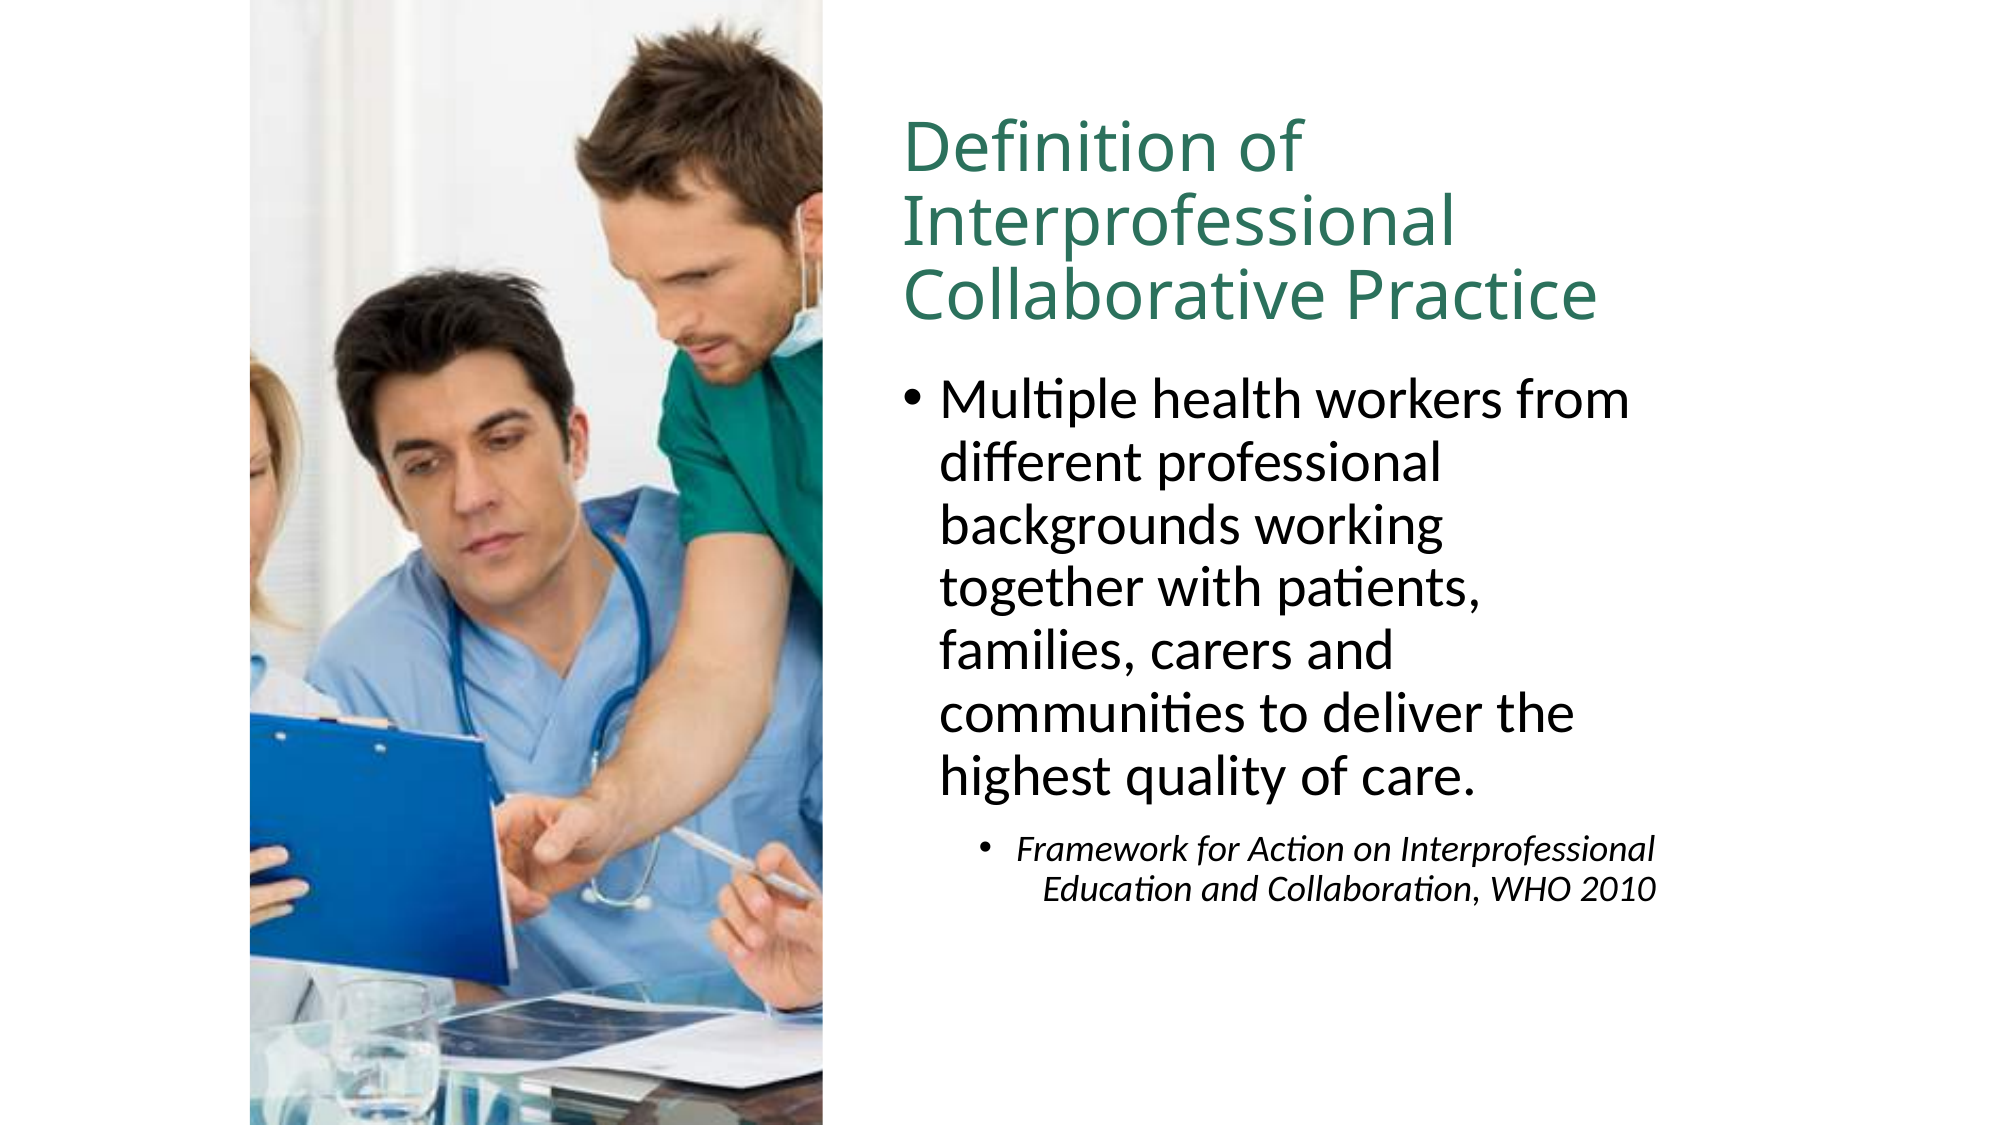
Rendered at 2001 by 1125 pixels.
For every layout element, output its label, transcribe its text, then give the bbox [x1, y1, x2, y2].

title Definition of Interprofessional Collaborative Practice [887, 104, 1671, 343]
picture [249, 0, 823, 1125]
list Multiple health workers from different professional backgrounds working together with patients, families, carers and communities to deliver the highest quality of care. Framework for Action on Interprofessional Education and Collaboration, WHO 2010 [887, 360, 1671, 963]
